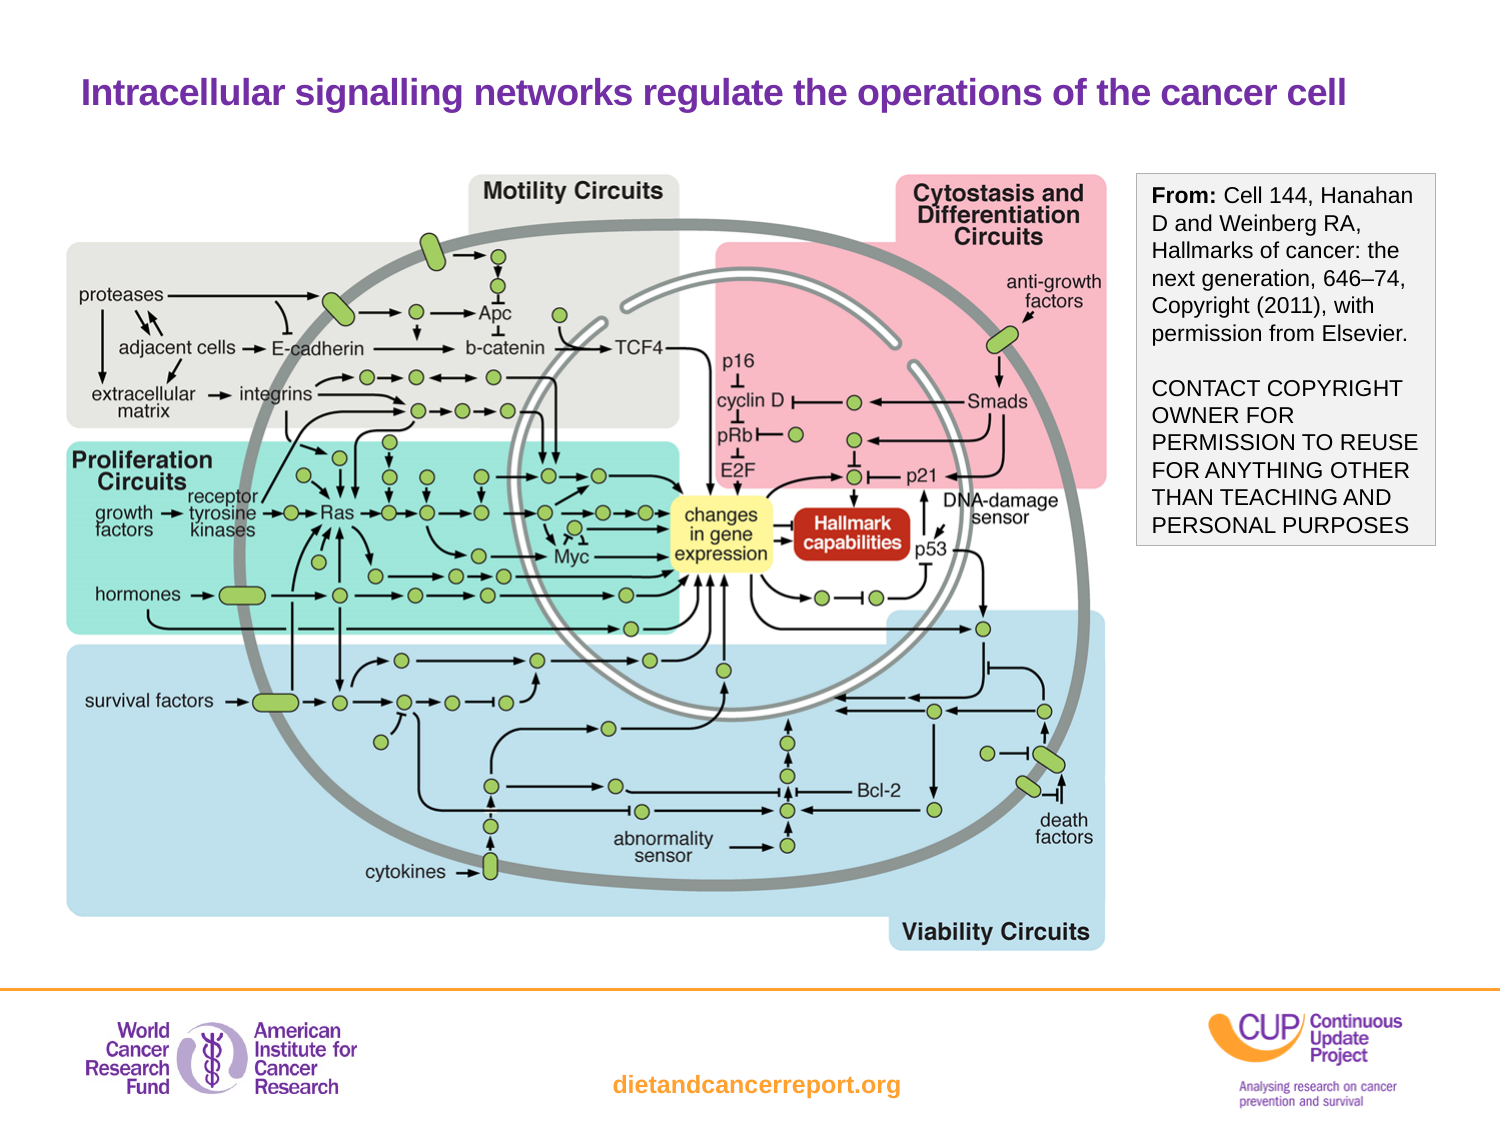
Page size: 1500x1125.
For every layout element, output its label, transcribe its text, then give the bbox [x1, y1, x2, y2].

picture [65, 173, 1109, 952]
picture [86, 1022, 357, 1094]
picture [1207, 1013, 1403, 1109]
list Intracellular signalling networks regulate the operations of the cancer cell [65, 49, 1436, 144]
text_box From: Cell 144, Hanahan D and Weinberg RA, Hallmarks of cancer: the next generation, 646–74, Copyright (2011), with permission from Elsevier. CONTACT COPYRIGHT OWNER FOR PERMISSION TO REUSE FOR ANYTHING OTHER THAN TEACHING AND PERSONAL PURPOSES [1136, 173, 1436, 546]
